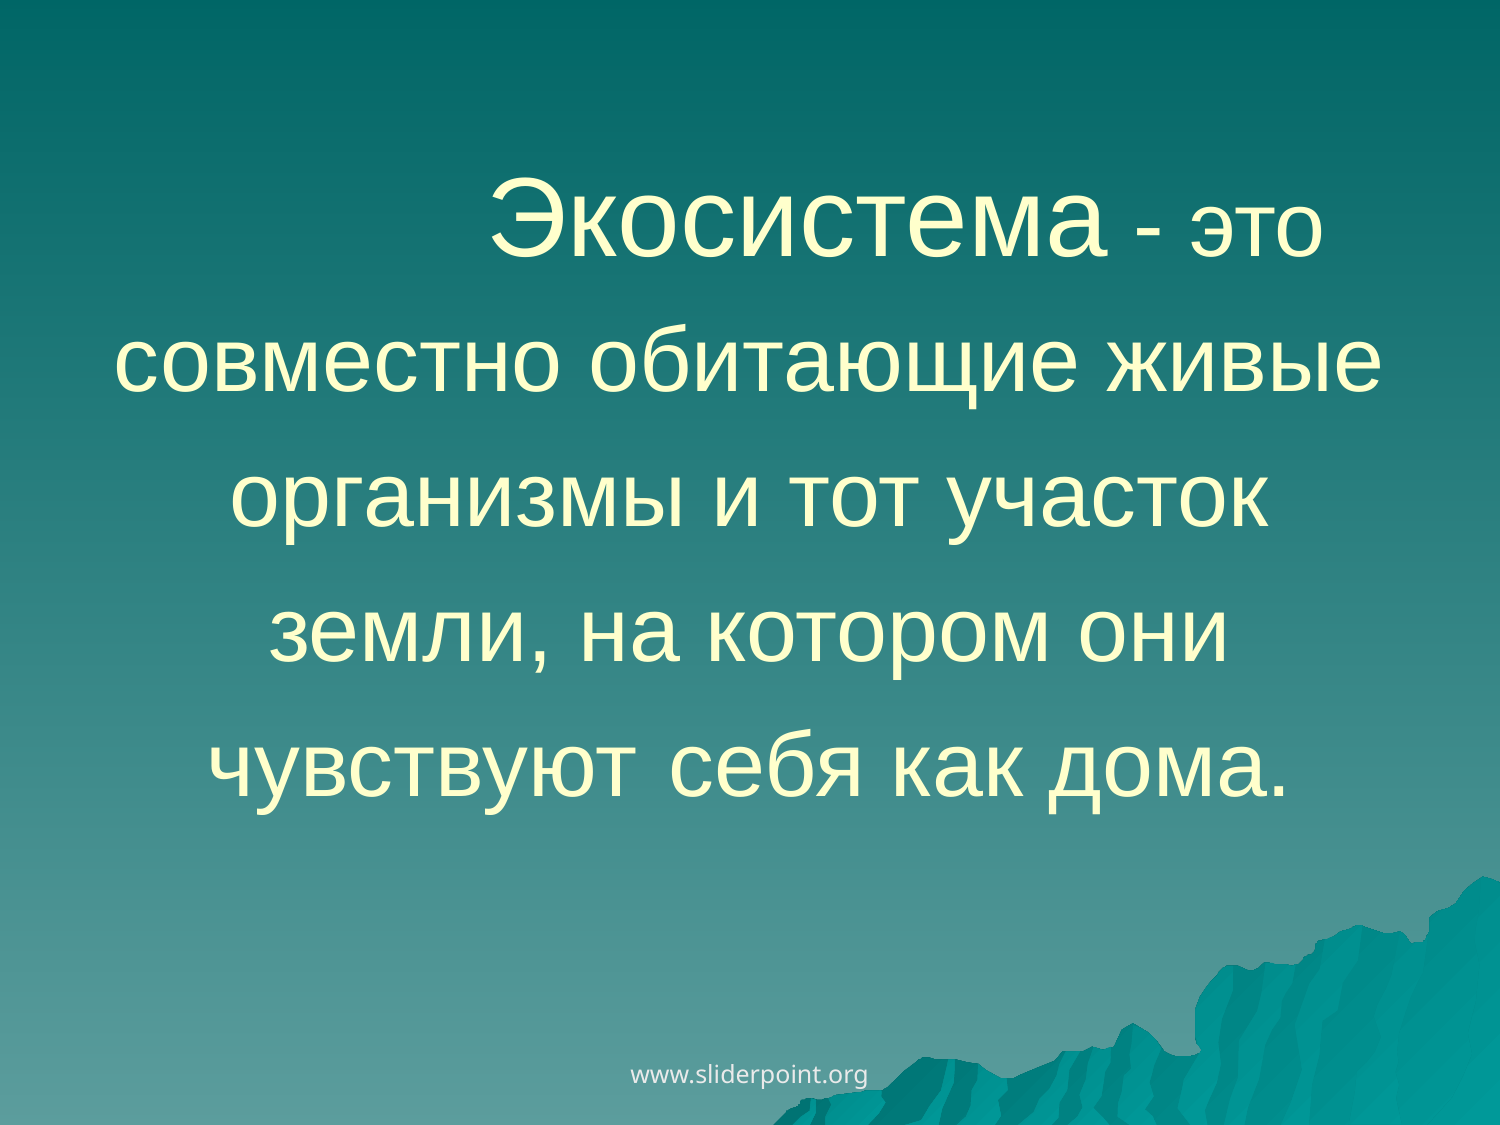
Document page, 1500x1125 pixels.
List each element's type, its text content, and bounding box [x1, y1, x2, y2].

footer www.sliderpoint.org [512, 1024, 988, 1101]
title Экосистема - это совместно обитающие живые организмы и тот участок земли, на котором они чувствуют себя как дома. [74, 44, 1426, 918]
